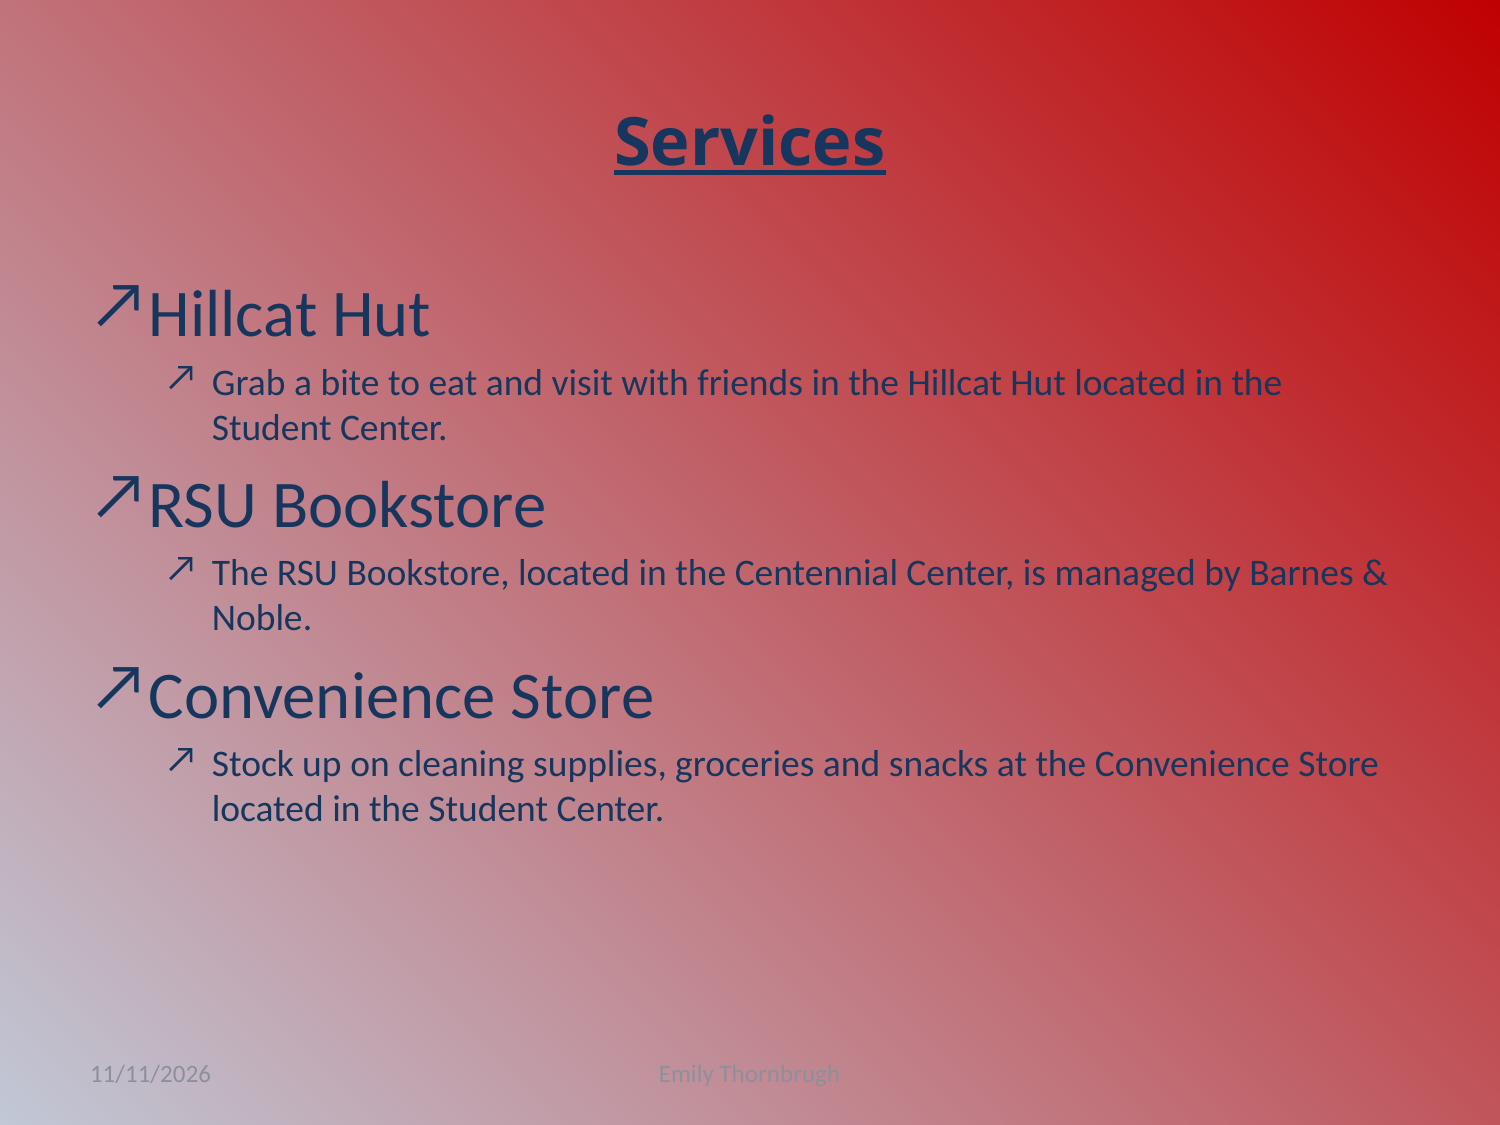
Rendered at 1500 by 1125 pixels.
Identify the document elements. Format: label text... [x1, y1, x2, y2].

title Services [75, 45, 1425, 233]
list Hillcat Hut Grab a bite to eat and visit with friends in the Hillcat Hut located in the Student Center. RSU Bookstore The RSU Bookstore, located in the Centennial Center, is managed by Barnes & Noble. Convenience Store Stock up on cleaning supplies, groceries and snacks at the Convenience Store located in the Student Center. [75, 262, 1425, 1005]
footer Emily Thornbrugh [512, 1042, 988, 1103]
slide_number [75, 1042, 425, 1103]
